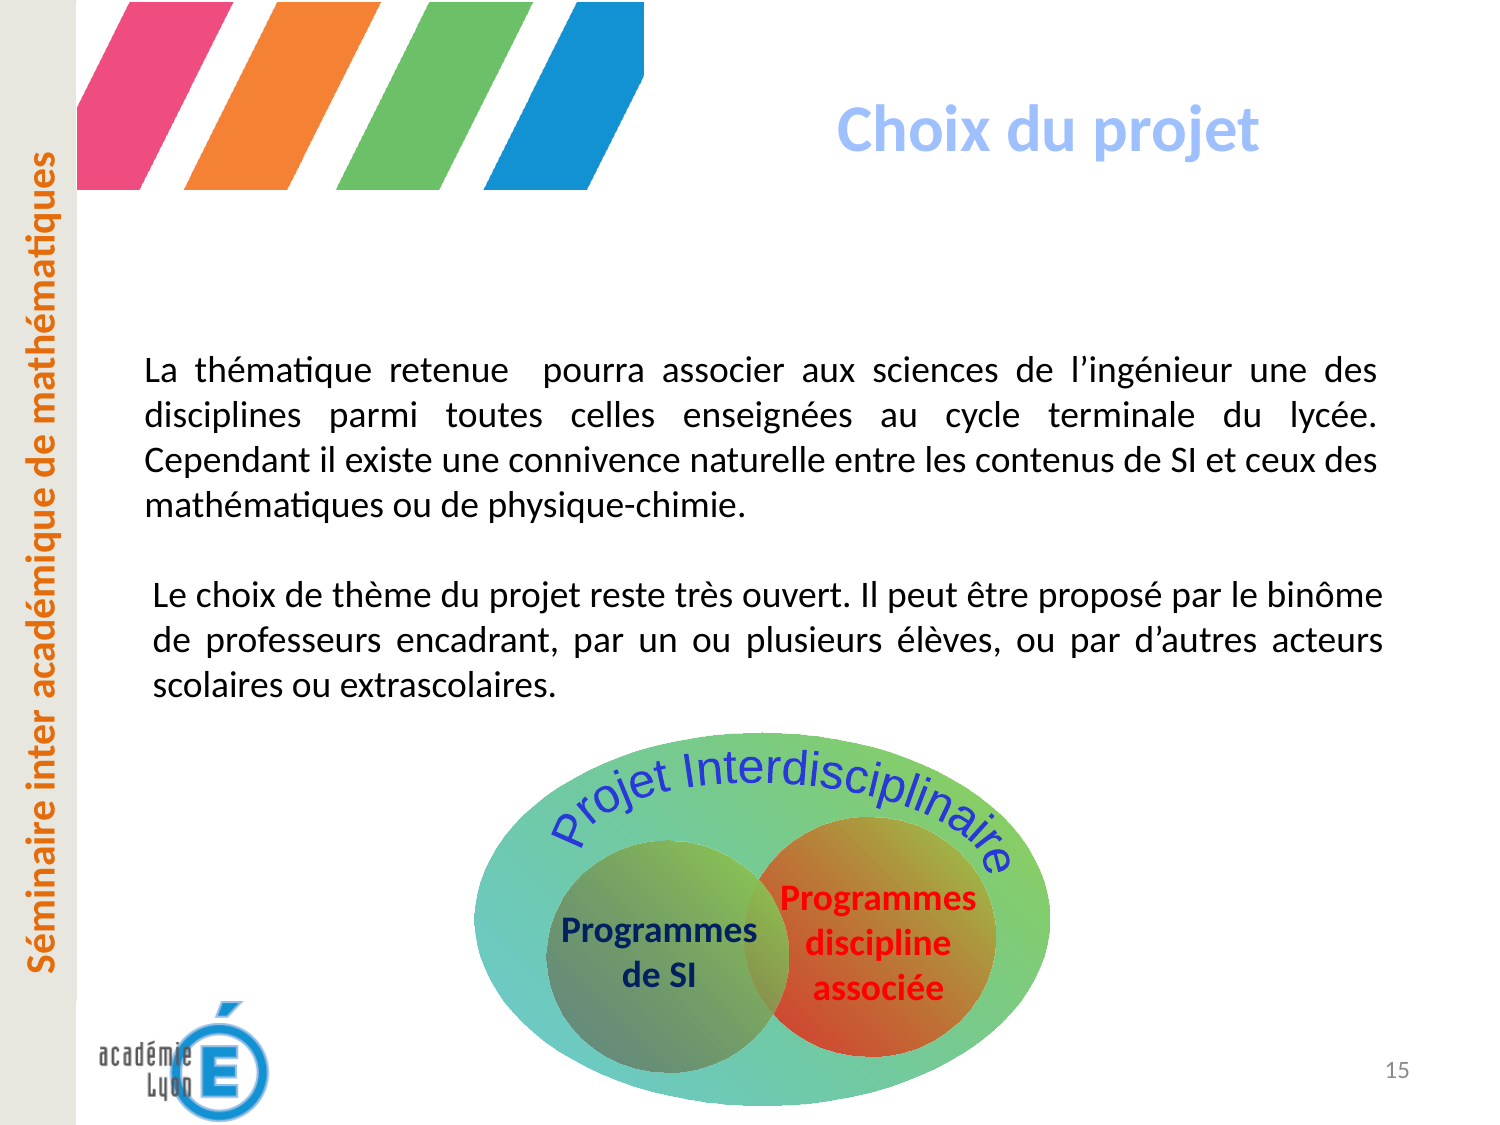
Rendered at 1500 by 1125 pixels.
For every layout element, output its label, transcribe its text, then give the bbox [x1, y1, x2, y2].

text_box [474, 732, 1050, 1106]
slide_number 15 [1055, 1042, 1425, 1094]
text_box La thématique retenue pourra associer aux sciences de l’ingénieur une des disciplines parmi toutes celles enseignées au cycle terminale du lycée. Cependant il existe une connivence naturelle entre les contenus de SI et ceux des mathématiques ou de physique-chimie. [129, 337, 1394, 561]
text_box Le choix de thème du projet reste très ouvert. Il peut être proposé par le binôme de professeurs encadrant, par un ou plusieurs élèves, ou par d’autres acteurs scolaires ou extrascolaires. [137, 562, 1400, 713]
picture [0, 0, 644, 1125]
text_box Choix du projet [822, 77, 1277, 173]
